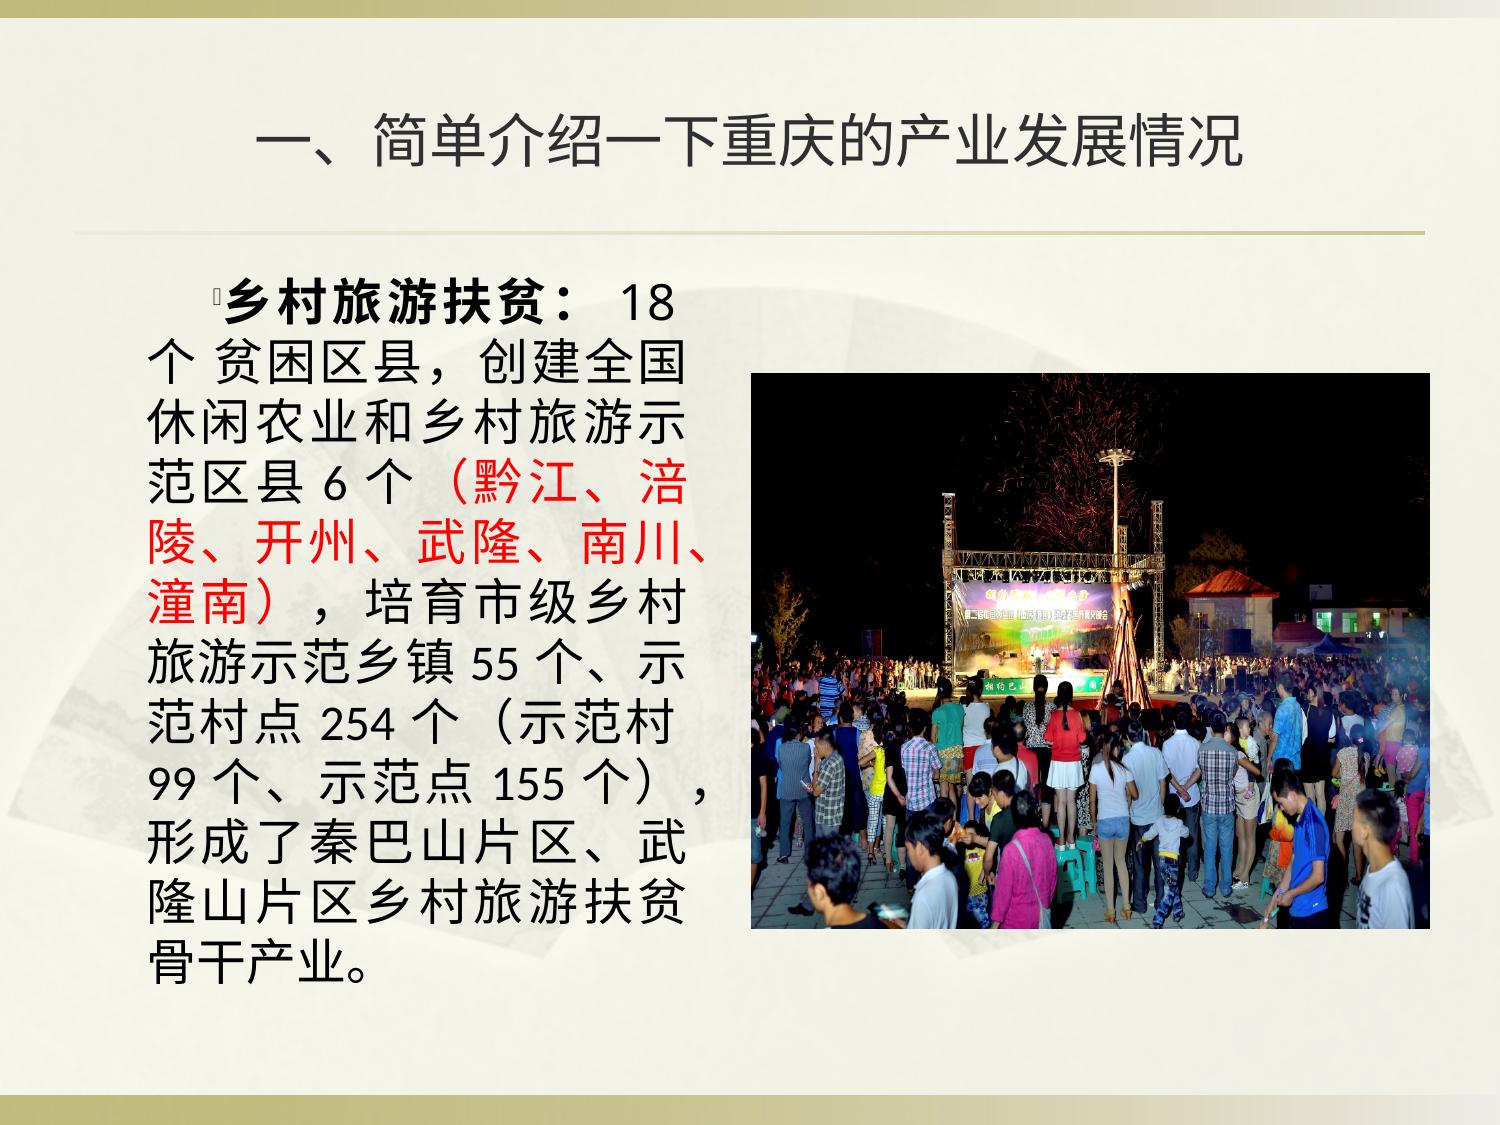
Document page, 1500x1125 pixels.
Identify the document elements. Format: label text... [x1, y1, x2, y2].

title 一、简单介绍一下重庆的产业发展情况 [75, 45, 1425, 233]
picture [751, 372, 1430, 930]
list 乡村旅游扶贫：18个 贫困区县，创建全国休闲农业和乡村旅游示范区县6个（黔江、涪陵、开州、武隆、南川、潼南），培育市级乡村旅游示范乡镇55个、示范村点254个（示范村99个、示范点155个），形成了秦巴山片区、武隆山片区乡村旅游扶贫骨干产业。 [75, 262, 703, 1032]
